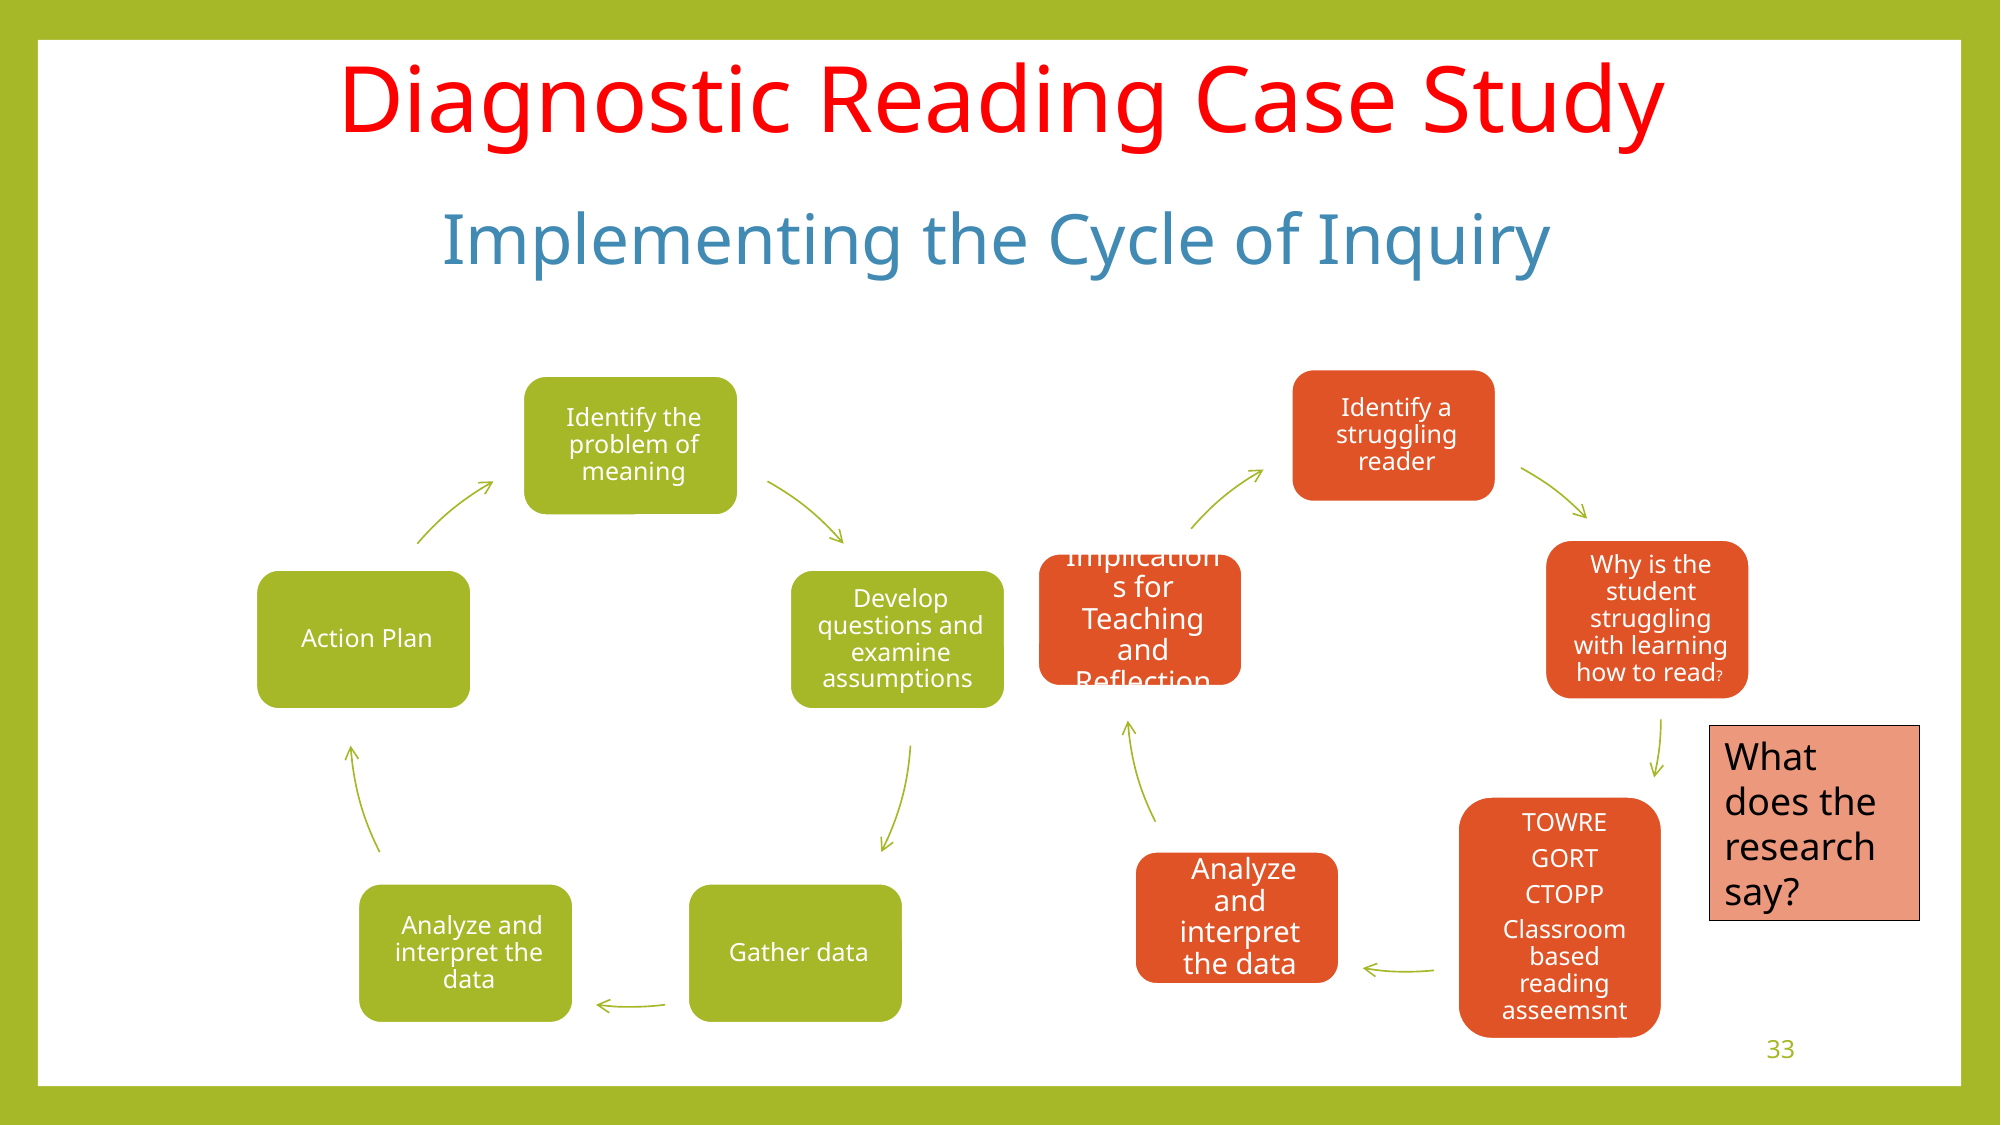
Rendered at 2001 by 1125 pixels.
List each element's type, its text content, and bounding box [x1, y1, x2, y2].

title Diagnostic Reading Case Study [322, 30, 1710, 175]
list Implementing the Cycle of Inquiry [409, 197, 1602, 351]
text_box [1037, 324, 1751, 1084]
slide_number 33 [1756, 1020, 1811, 1081]
text_box What does the research say? [1756, 725, 1920, 921]
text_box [255, 324, 1006, 1084]
